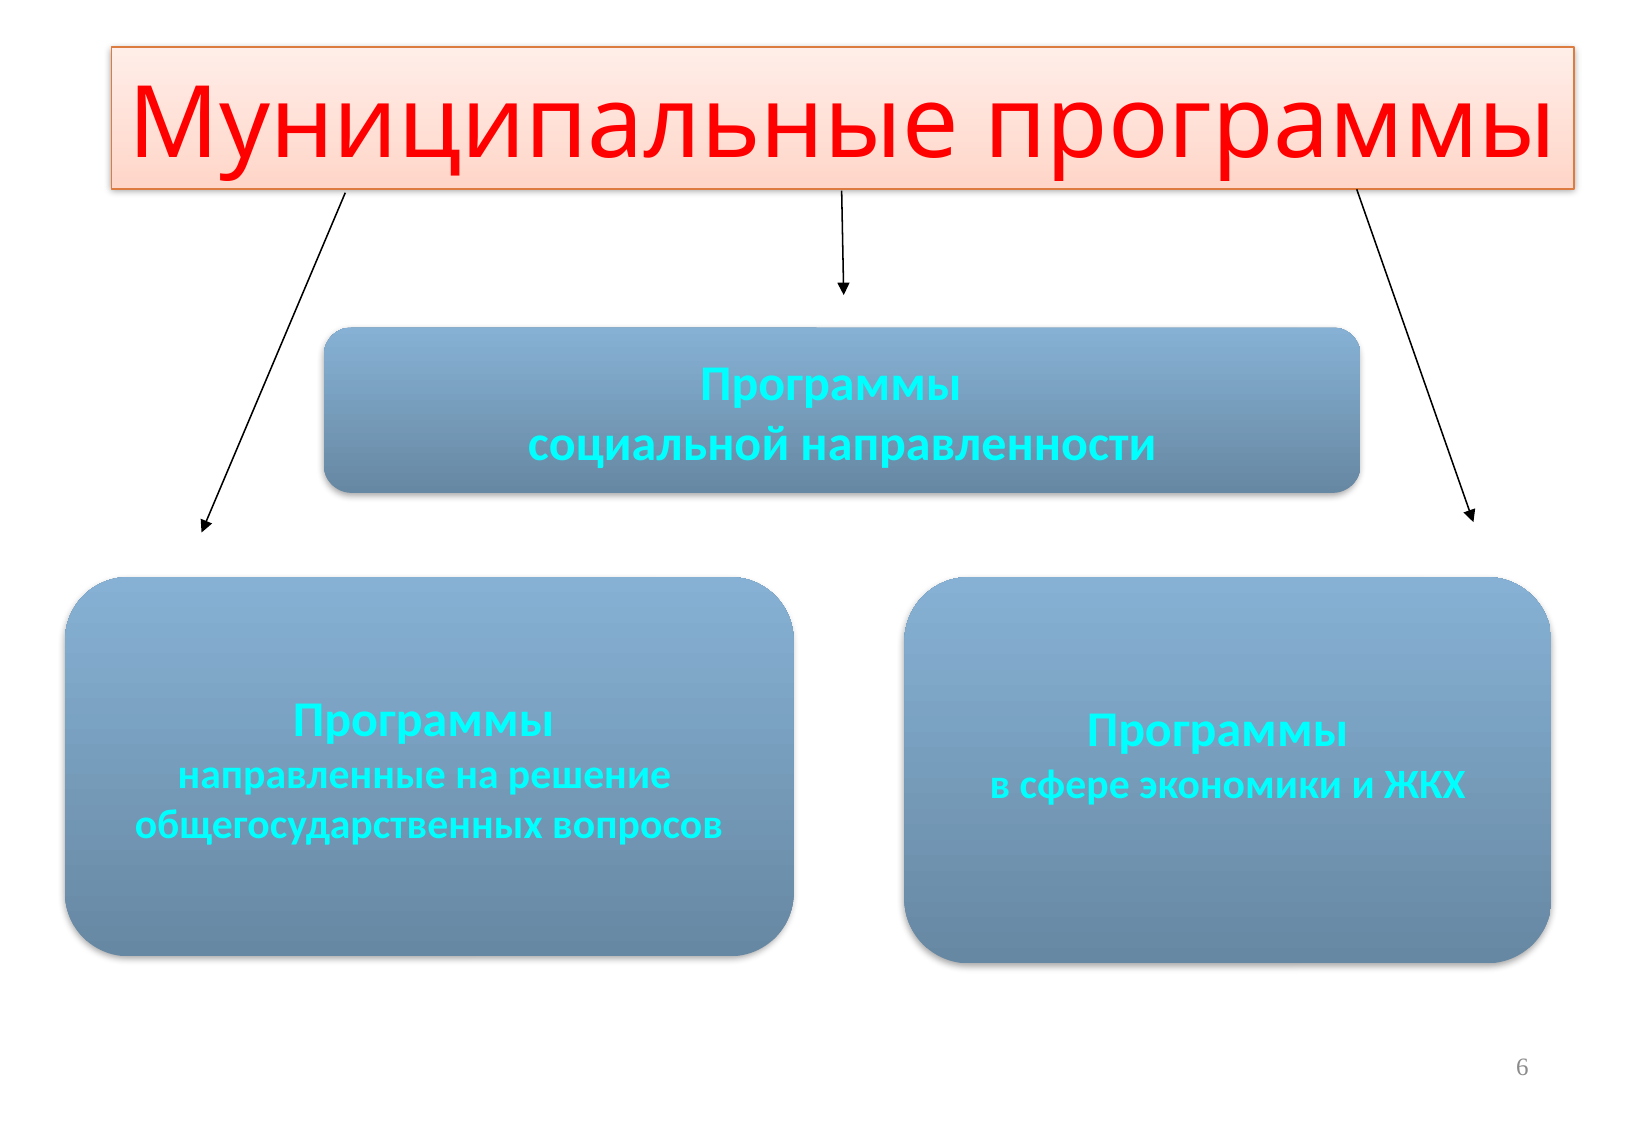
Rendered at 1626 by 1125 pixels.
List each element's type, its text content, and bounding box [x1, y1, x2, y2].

text_box [1356, 189, 1476, 523]
title Муниципальные программы [111, 46, 1575, 190]
text_box [200, 192, 346, 533]
text_box Программы социальной направленности [323, 327, 1361, 493]
text_box Программы направленные на решение общегосударственных вопросов [65, 577, 794, 957]
text_box [837, 190, 850, 296]
text_box Программы в сфере экономики и ЖКХ [904, 577, 1552, 964]
text_box [1164, 1024, 1544, 1100]
